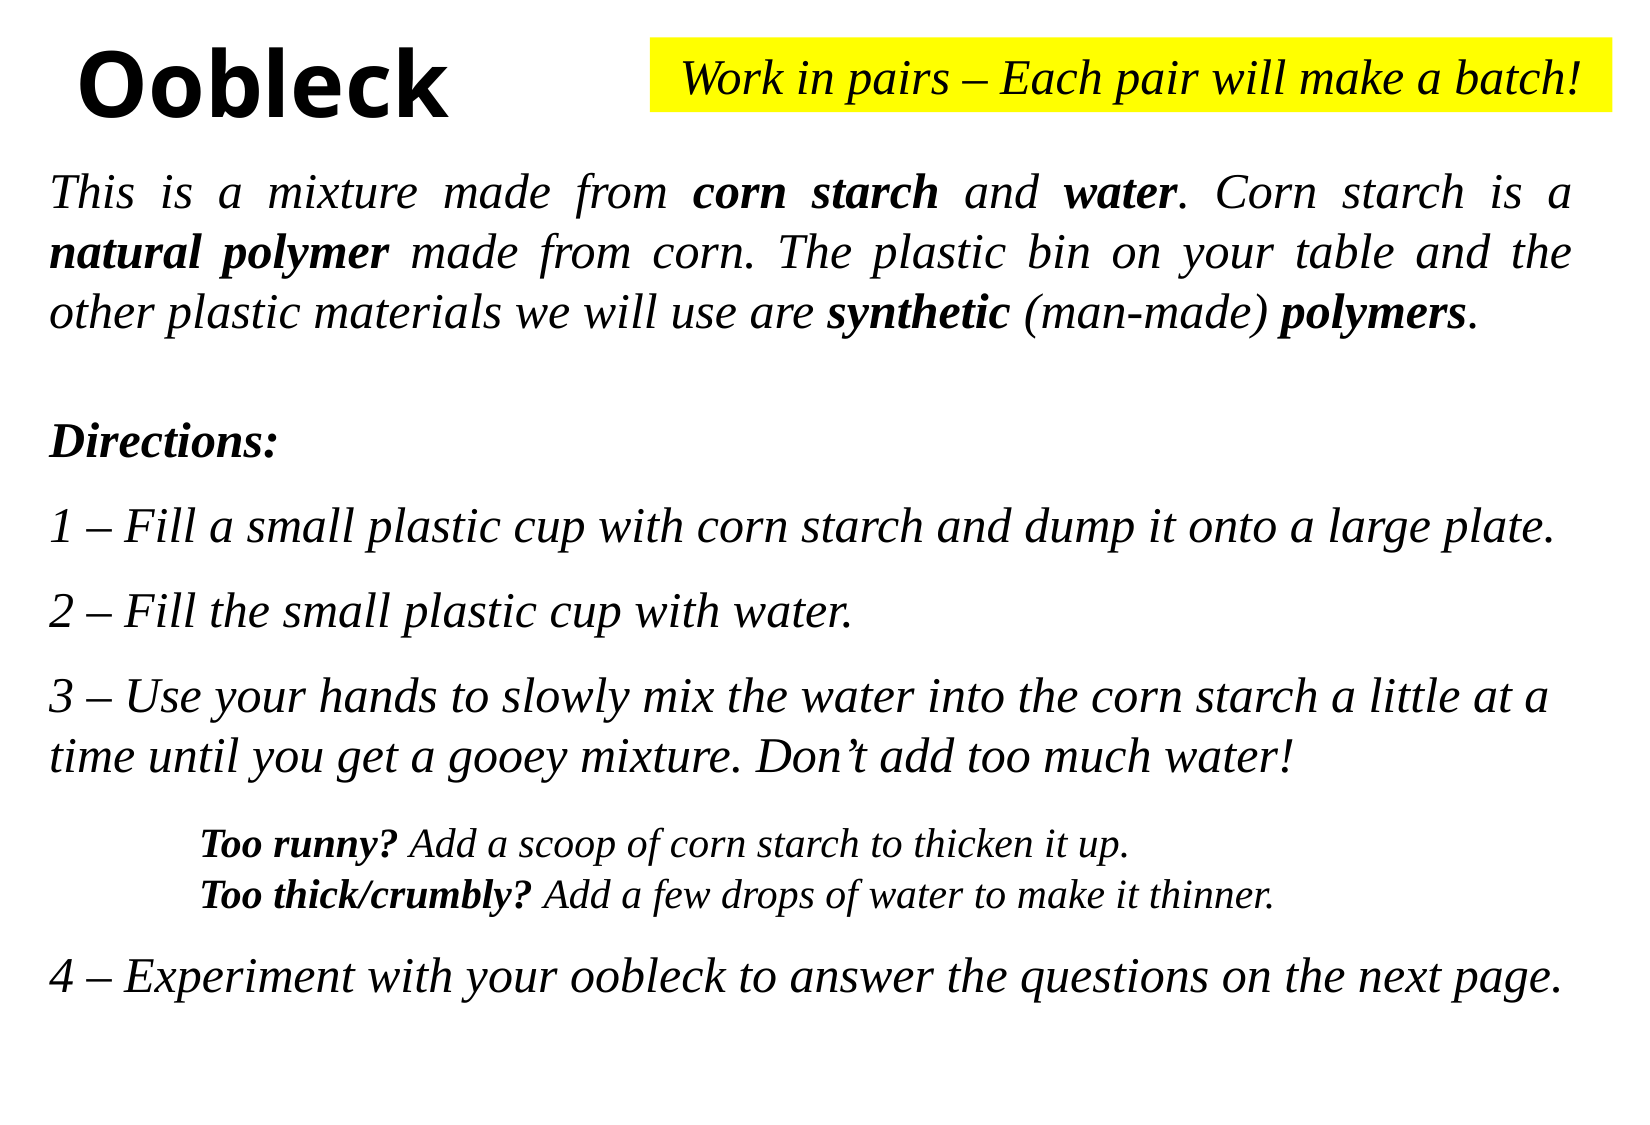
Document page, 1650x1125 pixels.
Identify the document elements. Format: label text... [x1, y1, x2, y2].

title Oobleck [0, 0, 526, 163]
text_box Work in pairs – Each pair will make a batch! [649, 37, 1613, 113]
text_box Directions: 1 – Fill a small plastic cup with corn starch and dump it onto a large plate. 2 – Fill the small plastic cup with water. 3 – Use your hands to slowly mix the water into the corn starch a little at a time until you get a gooey mixture. Don’t add too much water! Too runny? Add a scoop of corn starch to thicken it up. Too thick/crumbly? Add a few drops of water to make it thinner. 4 – Experiment with your oobleck to answer the questions on the next page. [34, 399, 1588, 1010]
text_box This is a mixture made from corn starch and water. Corn starch is a natural polymer made from corn. The plastic bin on your table and the other plastic materials we will use are synthetic (man-made) polymers. [34, 151, 1588, 347]
